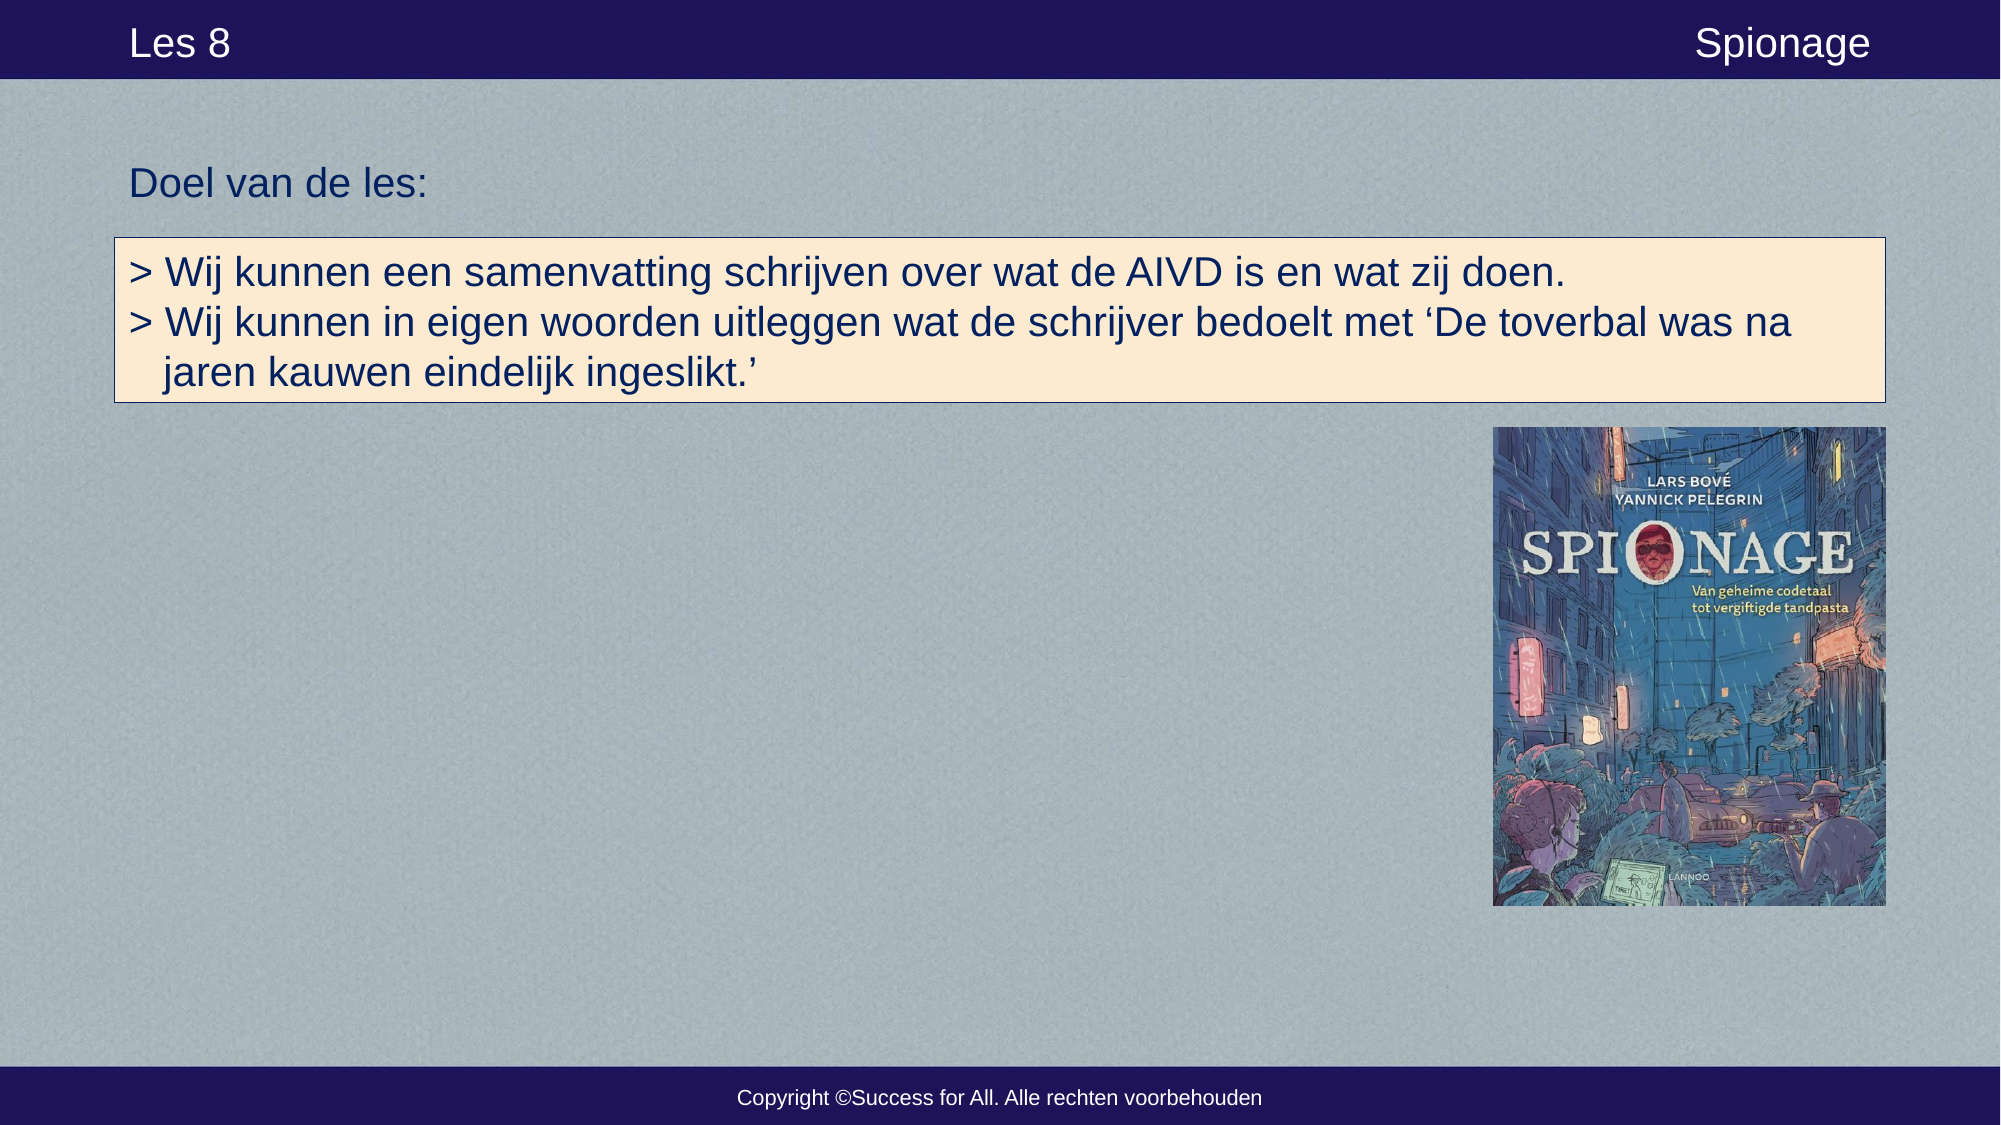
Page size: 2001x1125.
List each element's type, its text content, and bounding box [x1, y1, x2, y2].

text_box Copyright ©Success for All. Alle rechten voorbehouden [0, 1076, 2000, 1125]
text_box > Wij kunnen een samenvatting schrijven over wat de AIVD is en wat zij doen. > Wij kunnen in eigen woorden uitleggen wat de schrijver bedoelt met ‘De toverbal was na jaren kauwen eindelijk ingeslikt.’ [114, 237, 1886, 403]
text_box Les 8 [114, 8, 354, 73]
picture [0, 0, 2001, 1125]
text_box Spionage [999, 8, 1886, 73]
text_box Doel van de les: [113, 148, 1635, 214]
